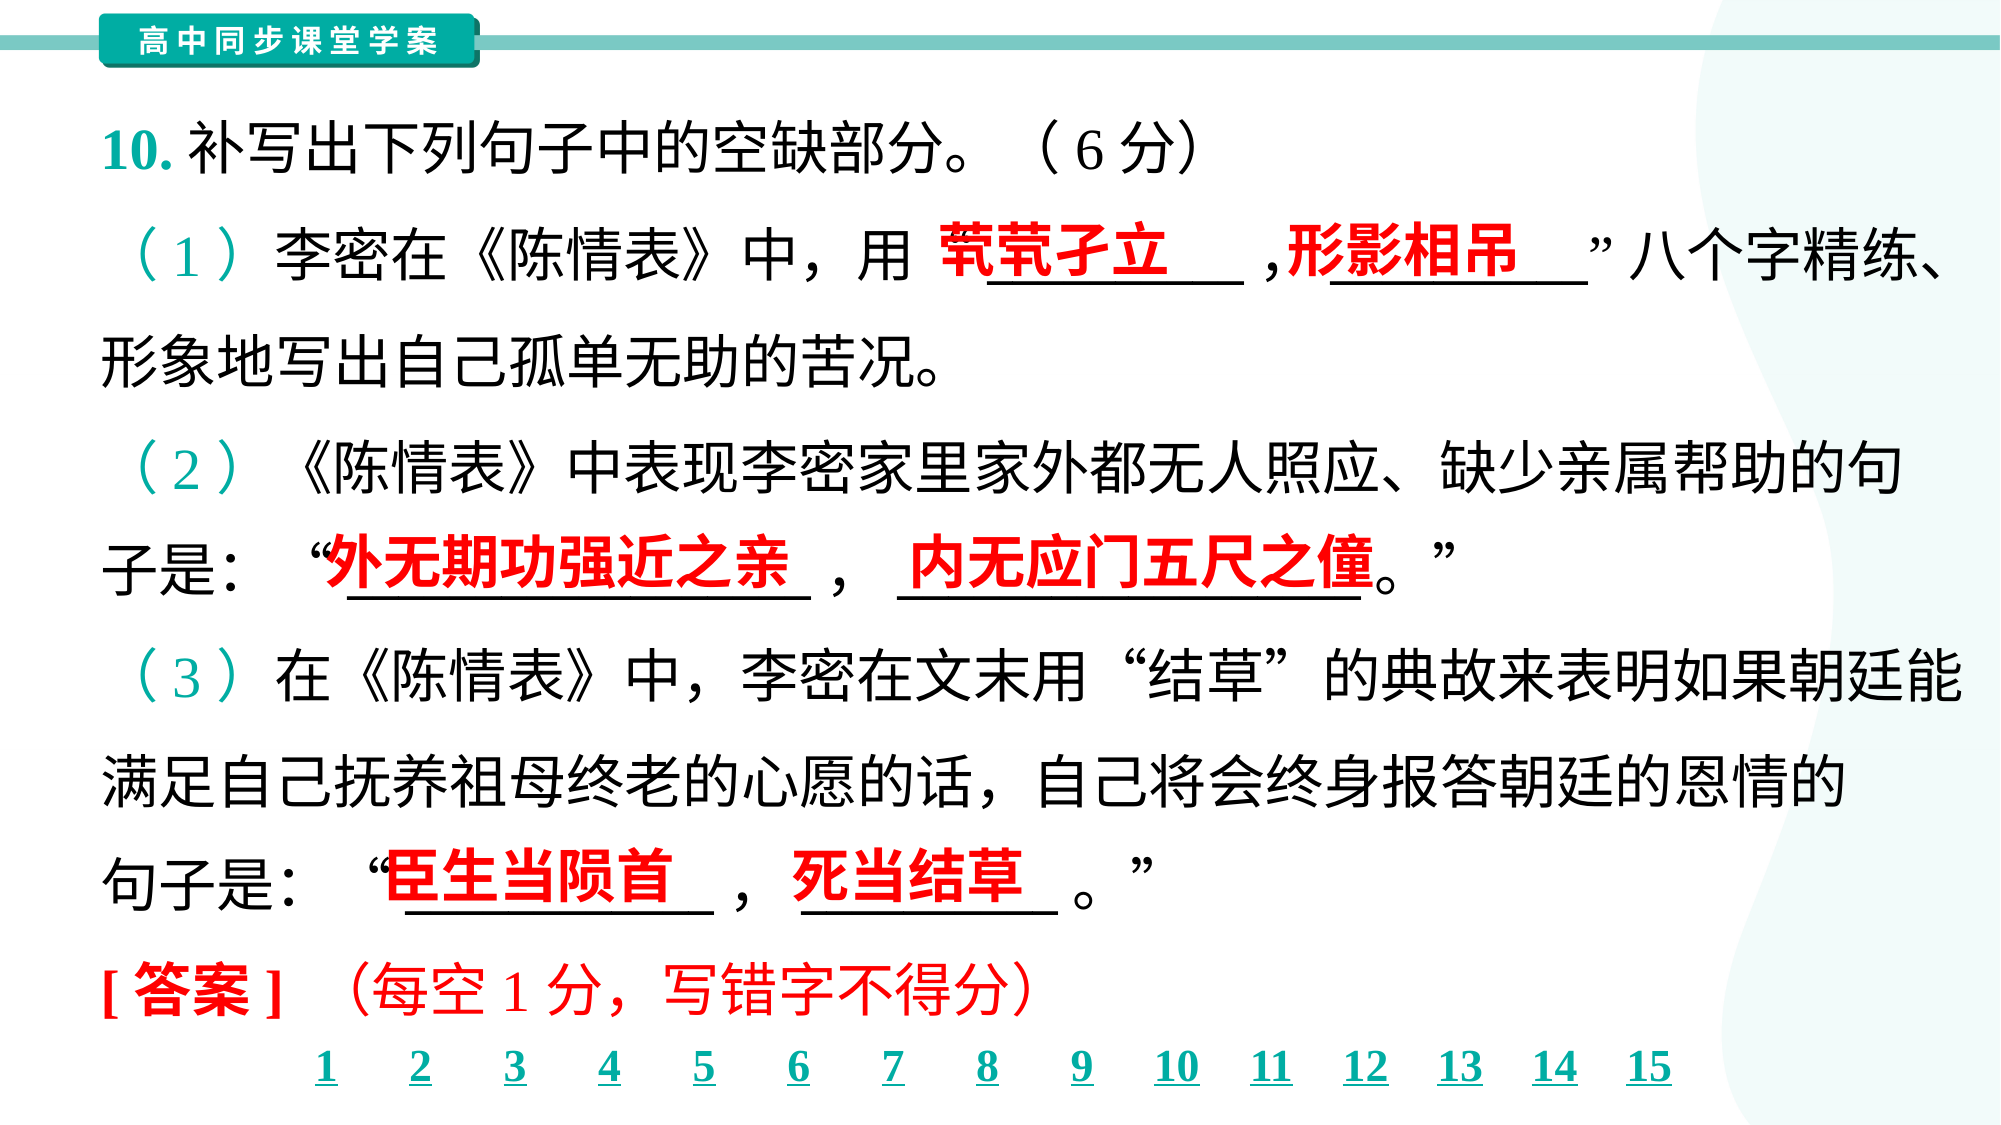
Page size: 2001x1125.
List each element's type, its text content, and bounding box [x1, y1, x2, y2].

picture [0, 0, 2000, 1125]
text_box 内无应门五尺之僮 [886, 492, 1398, 584]
text_box [答案] （每空1分，写错字不得分） [100, 918, 1899, 1011]
text_box （3）在《陈情表》中，李密在文末用“结草”的典故来表明如果朝廷能 满足自己抚养祖母终老的心愿的话，自己将会终身报答朝廷的恩情的 句子是：“____________，__________。” [100, 603, 1899, 907]
text_box 臣生当陨首 [361, 807, 697, 898]
text_box 10.补写出下列句子中的空缺部分。（6分） [100, 76, 1899, 170]
text_box 茕茕孑立 [915, 177, 1193, 272]
text_box 形影相吊 [1265, 177, 1543, 272]
text_box 外无期功强近之亲 [302, 492, 815, 584]
text_box 死当结草 [769, 807, 1047, 898]
text_box （1）李密在《陈情表》中，用“__________，__________”八个字精练、 形象地写出自己孤单无助的苦况。 （2）《陈情表》中表现李密家里家外都无人照应、缺少亲属帮助的句 子是：“__________________，__________________。” [100, 182, 1899, 592]
